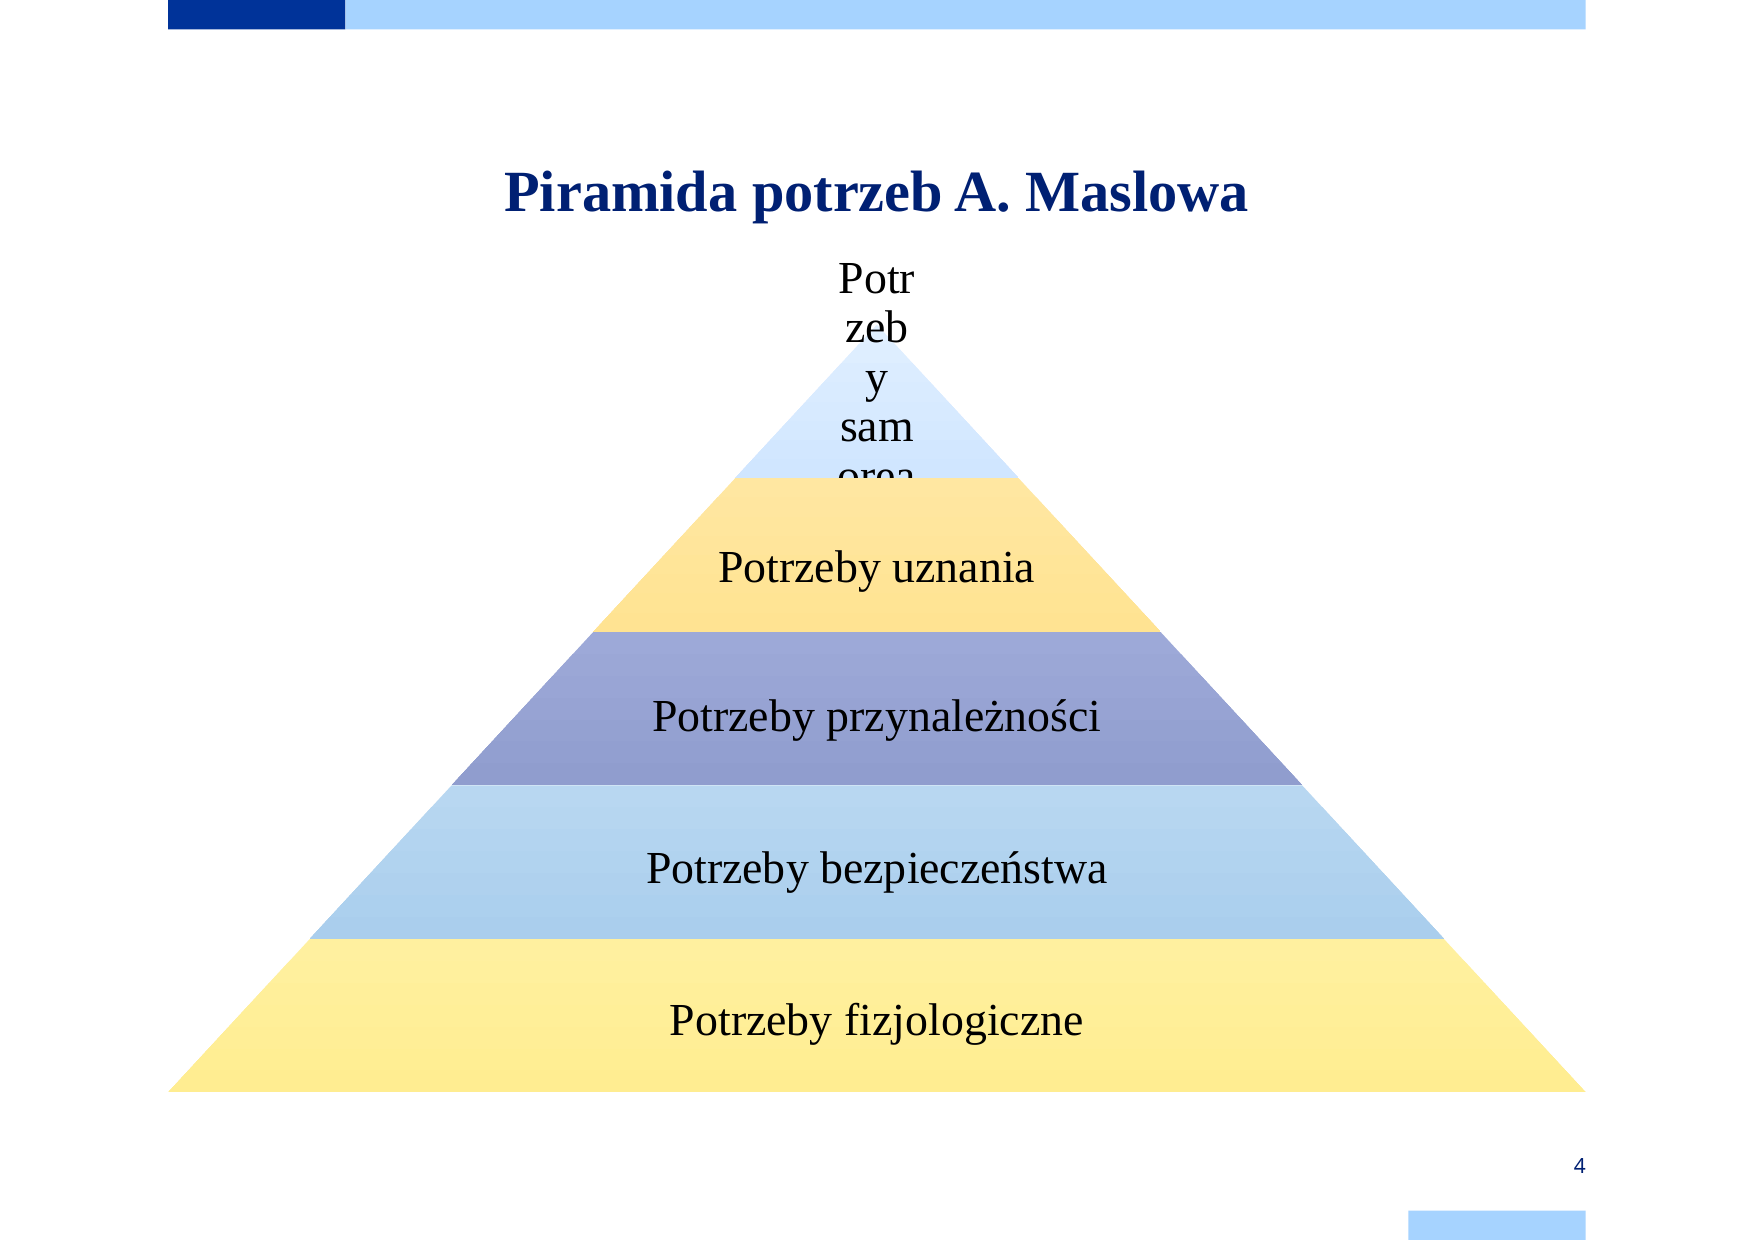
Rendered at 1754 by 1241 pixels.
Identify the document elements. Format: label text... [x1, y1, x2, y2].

title Piramida potrzeb A. Maslowa [168, 147, 1586, 324]
slide_number 4 [1408, 1151, 1586, 1182]
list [168, 324, 1586, 1093]
